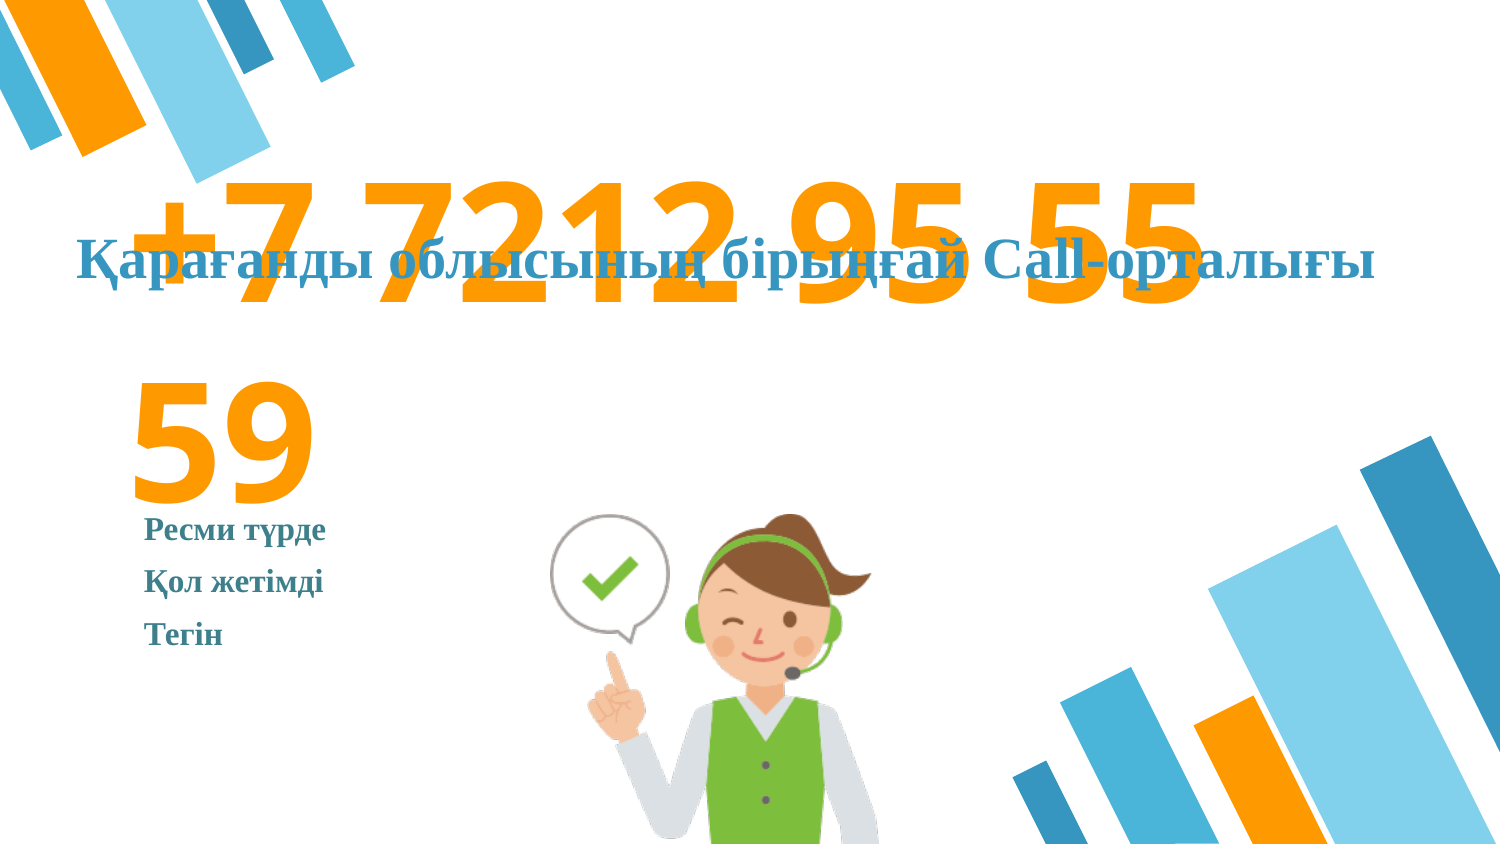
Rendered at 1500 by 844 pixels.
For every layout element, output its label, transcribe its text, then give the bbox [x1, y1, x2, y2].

text_box Қарағанды облысының бірыңғай Call-орталығы [0, 152, 1453, 305]
picture [550, 513, 880, 844]
subtitle Ресми түрде Қол жетімді Тегін [128, 492, 504, 575]
title +7 7212 95 55 59 [112, 398, 1442, 551]
